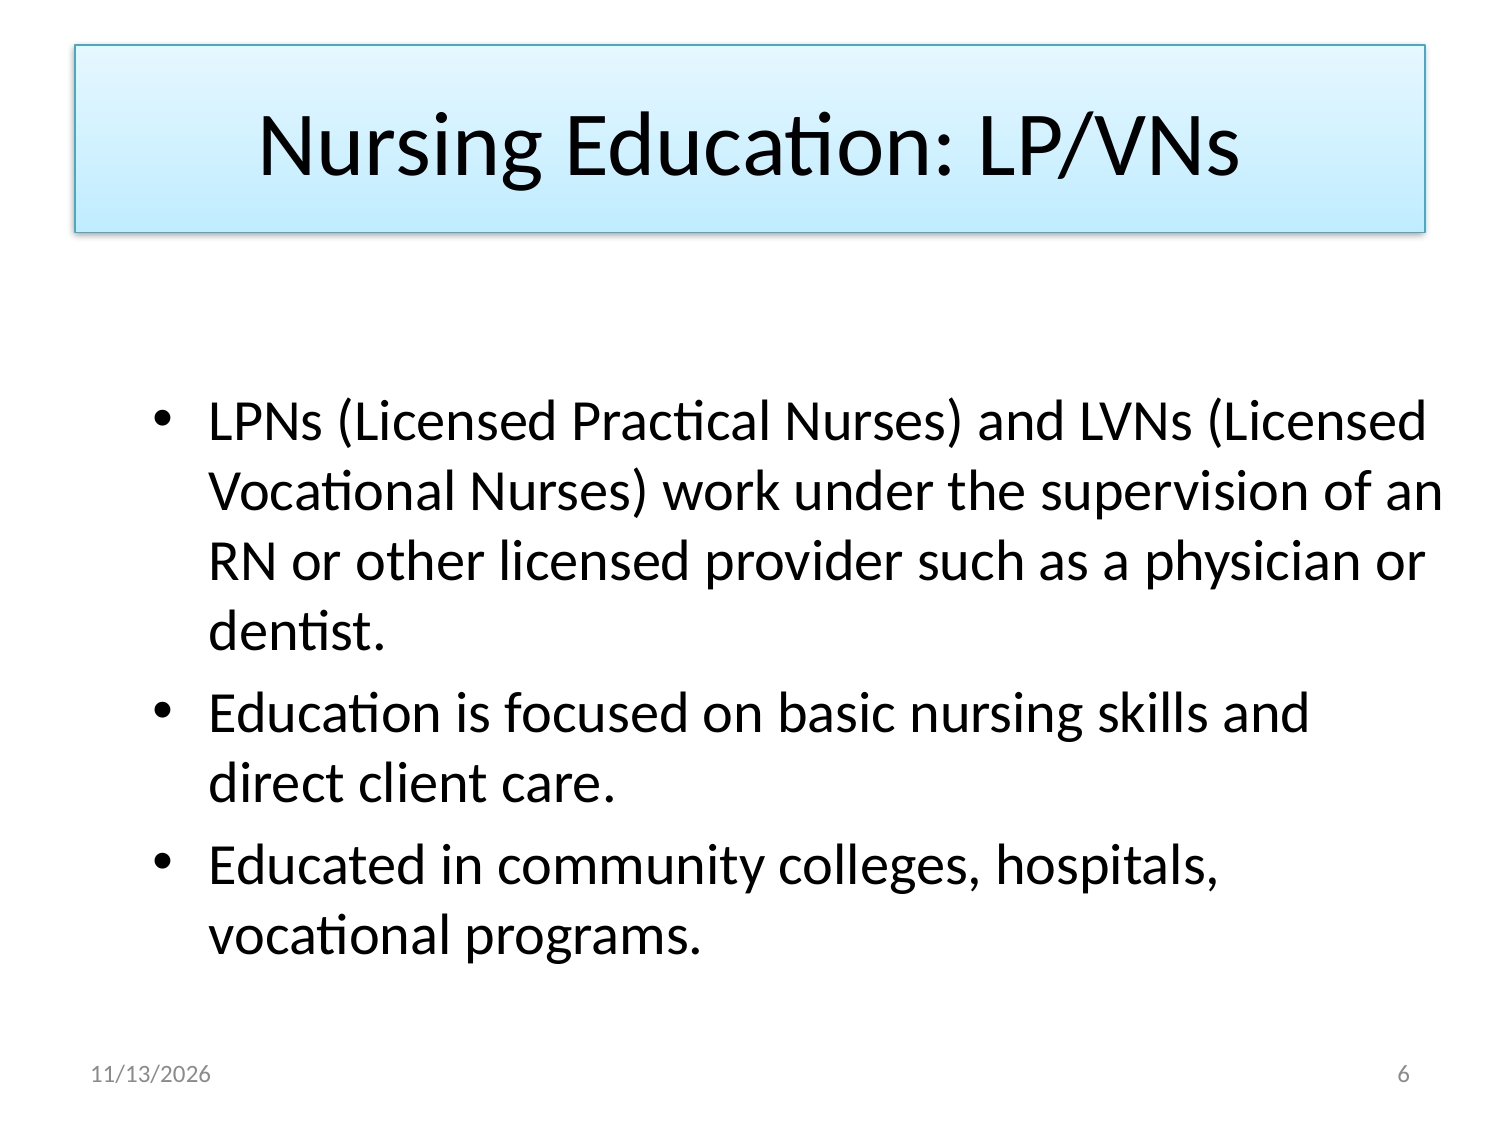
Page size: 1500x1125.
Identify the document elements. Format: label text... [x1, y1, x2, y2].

list LPNs (Licensed Practical Nurses) and LVNs (Licensed Vocational Nurses) work under the supervision of an RN or other licensed provider such as a physician or dentist. Education is focused on basic nursing skills and direct client care. Educated in community colleges, hospitals, vocational programs. [137, 375, 1468, 1063]
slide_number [75, 1042, 425, 1103]
slide_number 6 [1074, 1042, 1425, 1103]
title Nursing Education: LP/VNs [74, 44, 1426, 233]
